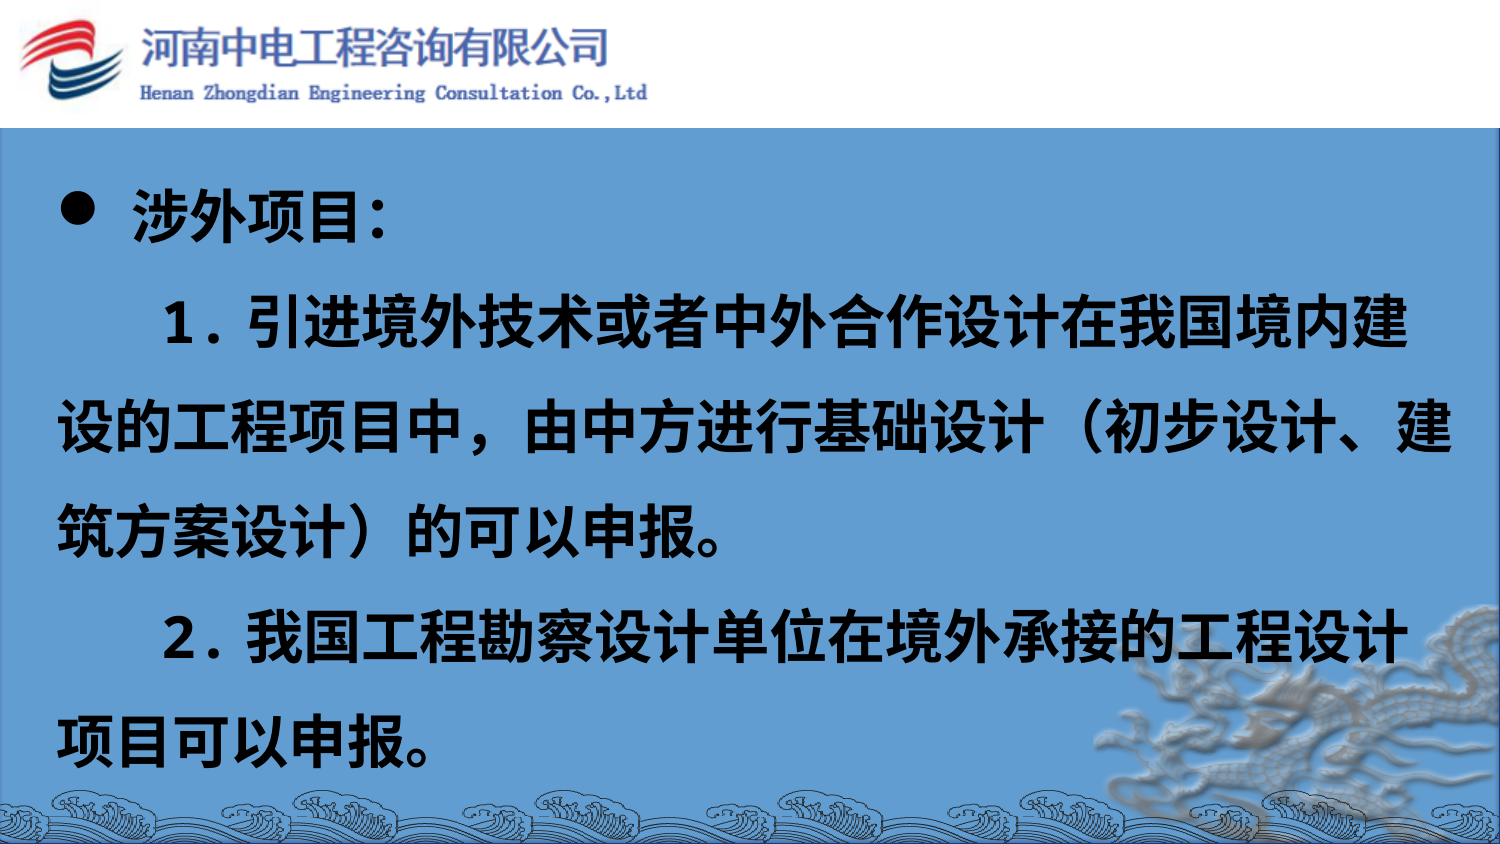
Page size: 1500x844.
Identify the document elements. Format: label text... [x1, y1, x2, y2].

text_box 涉外项目： 1.引进境外技术或者中外合作设计在我国境内建设的工程项目中，由中方进行基础设计（初步设计、建筑方案设计）的可以申报。 2.我国工程勘察设计单位在境外承接的工程设计项目可以申报。 [41, 138, 1483, 783]
picture [0, 0, 1500, 129]
